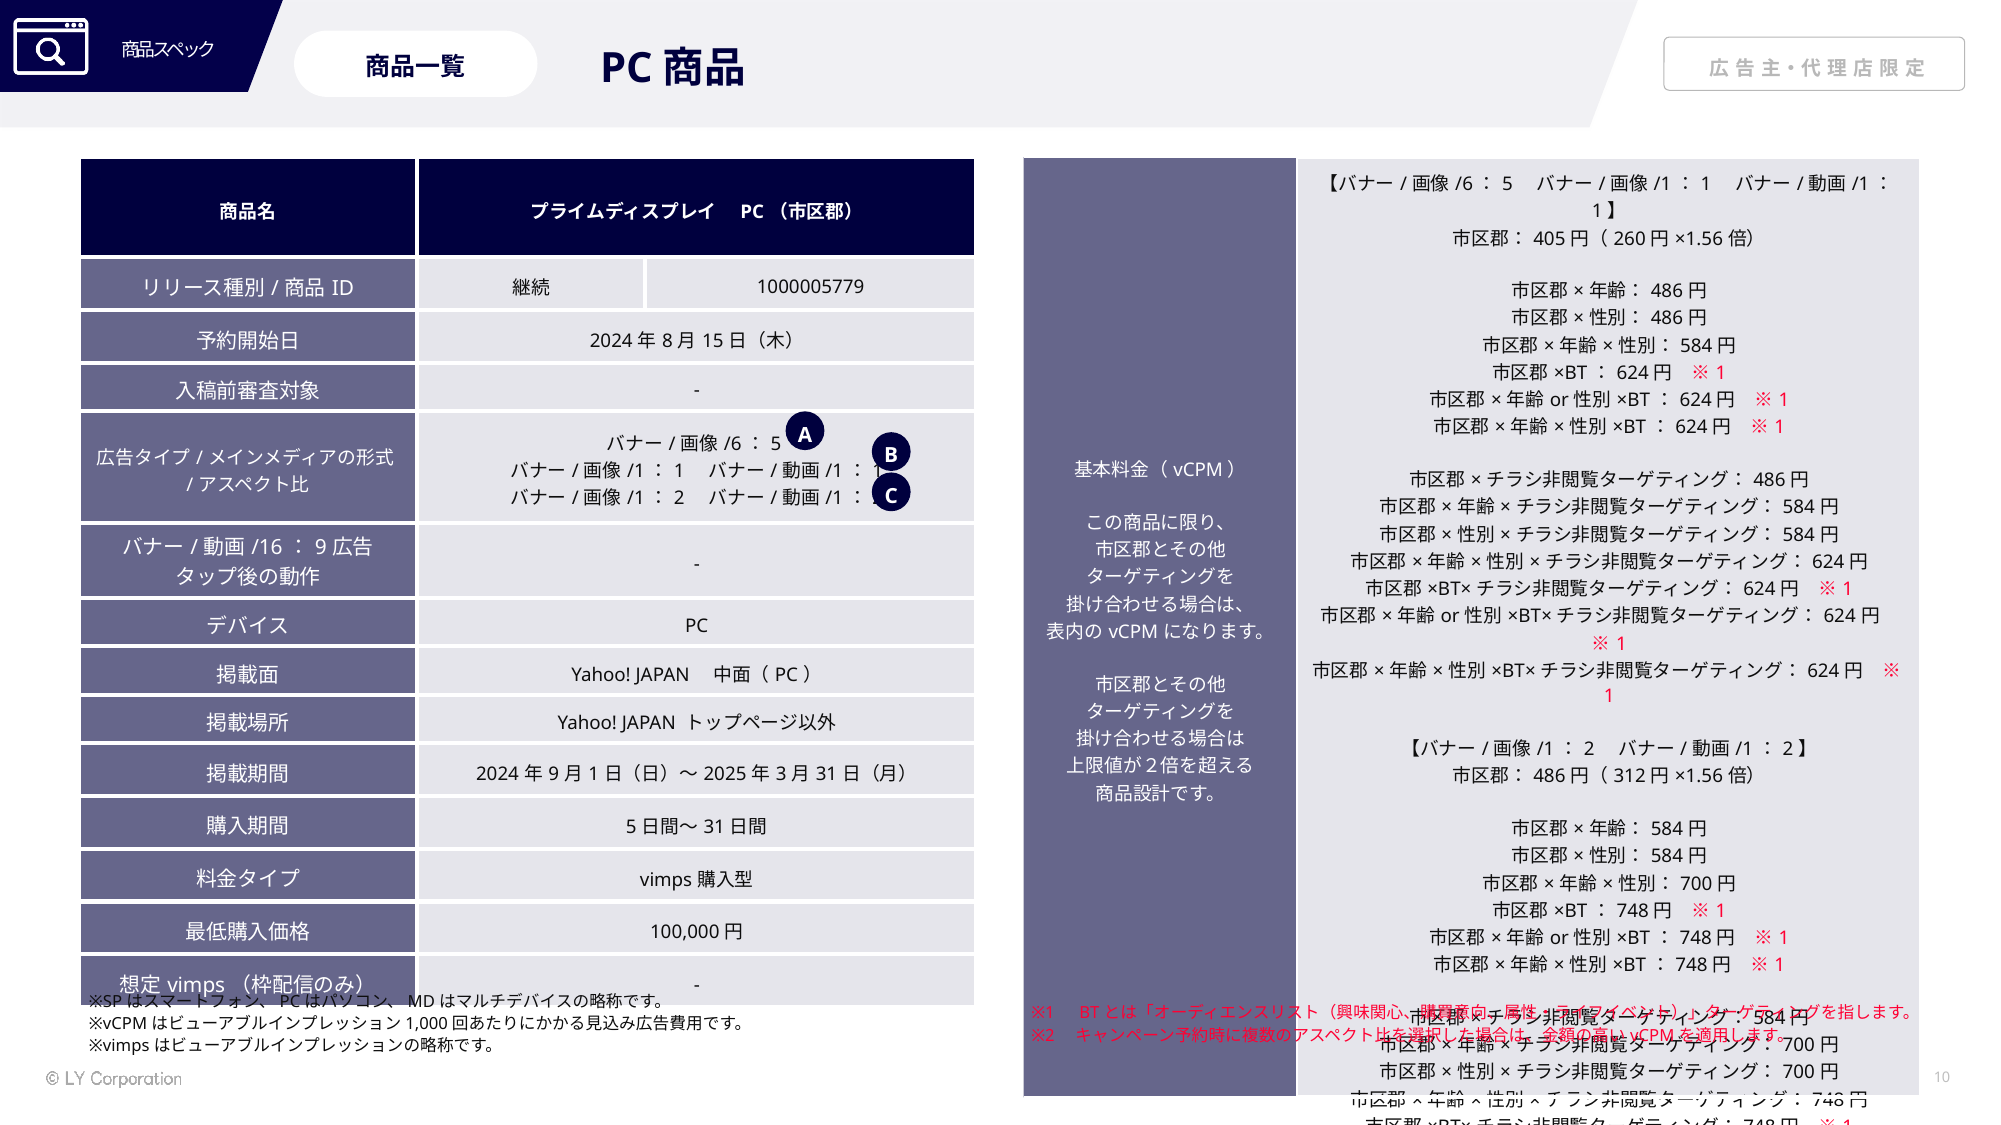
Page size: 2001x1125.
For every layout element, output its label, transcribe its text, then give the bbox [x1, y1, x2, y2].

table_cell 掲載場所 [81, 697, 415, 741]
list PC商品 [600, 41, 1481, 97]
table_header 商品名 [81, 159, 415, 255]
text_box A [785, 411, 825, 451]
table_cell 1000005779 [647, 259, 974, 308]
table_header 【バナー/画像/6：5 バナー/画像/1：1 バナー/動画/1：1】 市区郡：405円（260円×1.56倍） 市区郡×年齢：486円 市区郡×性別：486円 市区郡×年齢×性別：584円 市区郡×BT：624円 ※1 市区郡×年齢or性別×BT：624円 ※1 市区郡×年齢×性別×BT：624円 ※1 市区郡×チラシ非閲覧ターゲティング：486円 市区郡×年齢×チラシ非閲覧ターゲティング：584円 市区郡×性別×チラシ非閲覧ターゲティング：584円 市区郡×年齢×性別×チラシ非閲覧ターゲティング：624円 市区郡×BT×チラシ非閲覧ターゲティング：624円 ※1 市区郡×年齢or性別×BT×チラシ非閲覧ターゲティング：624円 ※1 市区郡×年齢×性別×BT×チラシ非閲覧ターゲティング：624円 ※1 【バナー/画像/1：2 バナー/動画/1：2】 市区郡：486円（312円×1.56倍） 市区郡×年齢：584円 市区郡×性別：584円 市区郡×年齢×性別：700円 市区郡×BT：748円 ※1 市区郡×年齢or性別×BT：748円 ※1 市区郡×年齢×性別×BT：748円 ※1 市区郡×チラシ非閲覧ターゲティング：584円 市区郡×年齢×チラシ非閲覧ターゲティング：700円 市区郡×性別×チラシ非閲覧ターゲティング：700円 市区郡×年齢×性別×チラシ非閲覧ターゲティング：748円 市区郡×BT×チラシ非閲覧ターゲティング：748円 ※1 市区郡×年齢or性別×BT×チラシ非閲覧ターゲティング：748円 ※1 市区郡×年齢×性別×BT×チラシ非閲覧ターゲティング：748円 ※1 ※2 [1298, 159, 1919, 1000]
table_cell Yahoo! JAPAN 中面（PC） [419, 648, 974, 693]
table_cell バナー/画像/6：5 バナー/画像/1：1 バナー/動画/1：1 バナー/画像/1：2 バナー/動画/1：2 [419, 413, 974, 521]
table_cell デバイス [81, 600, 415, 644]
table_header プライムディスプレイ PC（市区郡） [419, 159, 974, 255]
picture [9, 5, 92, 87]
table_cell vimps購入型 [419, 851, 974, 899]
table_cell 入稿前審査対象 [81, 365, 415, 409]
table_cell 掲載面 [81, 648, 415, 693]
table_cell 想定vimps（枠配信のみ） [81, 956, 415, 1005]
table_cell バナー/動画/16：9広告 タップ後の動作 [81, 525, 415, 596]
table_cell 最低購入価格 [81, 904, 415, 952]
text_box 商品一覧 [293, 29, 539, 98]
table_cell - [419, 956, 974, 1005]
table_cell 広告タイプ/メインメディアの形式/アスペクト比 [81, 413, 415, 521]
table_cell PC [419, 600, 974, 644]
table_cell 継続 [419, 259, 643, 308]
list 商品スペック [97, 13, 240, 81]
table_cell 購入期間 [81, 798, 415, 847]
picture [46, 1071, 181, 1088]
table_cell 掲載期間 [81, 745, 415, 794]
table_cell リリース種別/商品ID [81, 259, 415, 308]
text_box ※1 BTとは「オーディエンスリスト（興味関心、購買意向、属性・ライフイベント）」ターゲティングを指します。 ※2 キャンペーン予約時に複数のアスペクト比を選択した場合は、金額の高いvCPMを適用します。 [1031, 1000, 1921, 1045]
table_cell 2024年8月15日（木） [419, 312, 974, 361]
table_cell ‐ [419, 525, 974, 596]
table_cell 予約開始日 [81, 312, 415, 361]
table_cell - [419, 365, 974, 409]
table_cell Yahoo! JAPAN トップページ以外 [419, 697, 974, 741]
table_cell 2024年9月1日（日）～2025年3月31日（月） [419, 745, 974, 794]
text_box ※SPはスマートフォン、PCはパソコン、MDはマルチデバイスの略称です。 ※vCPMはビューアブルインプレッション1,000回あたりにかかる見込み広告費用です。 ※vimpsはビューアブルインプレッションの略称です。 [88, 989, 756, 1056]
table_header 基本料金（vCPM） この商品に限り、 市区郡とその他 ターゲティングを 掛け合わせる場合は、 表内のvCPMになります。 市区郡とその他 ターゲティングを 掛け合わせる場合は 上限値が２倍を超える 商品設計です。 [1024, 158, 1296, 1096]
table_cell 料金タイプ [81, 851, 415, 899]
text_box B [871, 432, 911, 471]
table_cell 5日間～31日間 [419, 798, 974, 847]
table_header 【バナー/画像/6：5 バナー/画像/1：1 バナー/動画/1：1】 市区郡：405円（260円×1.56倍） 市区郡×年齢：486円 市区郡×性別：486円 市区郡×年齢×性別：584円 市区郡×BT：624円 ※1 市区郡×年齢or性別×BT：624円 ※1 市区郡×年齢×性別×BT：624円 ※1 市区郡×チラシ非閲覧ターゲティング：486円 市区郡×年齢×チラシ非閲覧ターゲティング：584円 市区郡×性別×チラシ非閲覧ターゲティング：584円 市区郡×年齢×性別×チラシ非閲覧ターゲティング：624円 市区郡×BT×チラシ非閲覧ターゲティング：624円 ※1 市区郡×年齢or性別×BT×チラシ非閲覧ターゲティング：624円 ※1 市区郡×年齢×性別×BT×チラシ非閲覧ターゲティング：624円 ※1 【バナー/画像/1：2 バナー/動画/1：2】 市区郡：486円（312円×1.56倍） 市区郡×年齢：584円 市区郡×性別：584円 市区郡×年齢×性別：700円 市区郡×BT：748円 ※1 市区郡×年齢or性別×BT：748円 ※1 市区郡×年齢×性別×BT：748円 ※1 市区郡×チラシ非閲覧ターゲティング：584円 市区郡×年齢×チラシ非閲覧ターゲティング：700円 市区郡×性別×チラシ非閲覧ターゲティング：700円 市区郡×年齢×性別×チラシ非閲覧ターゲティング：748円 市区郡×BT×チラシ非閲覧ターゲティング：748円 ※1 市区郡×年齢or性別×BT×チラシ非閲覧ターゲティング：748円 ※1 市区郡×年齢×性別×BT×チラシ非閲覧ターゲティング：748円 ※1 ※2 [1298, 1045, 1919, 1095]
table_cell 100,000円 [419, 904, 974, 952]
text_box C [871, 472, 911, 512]
